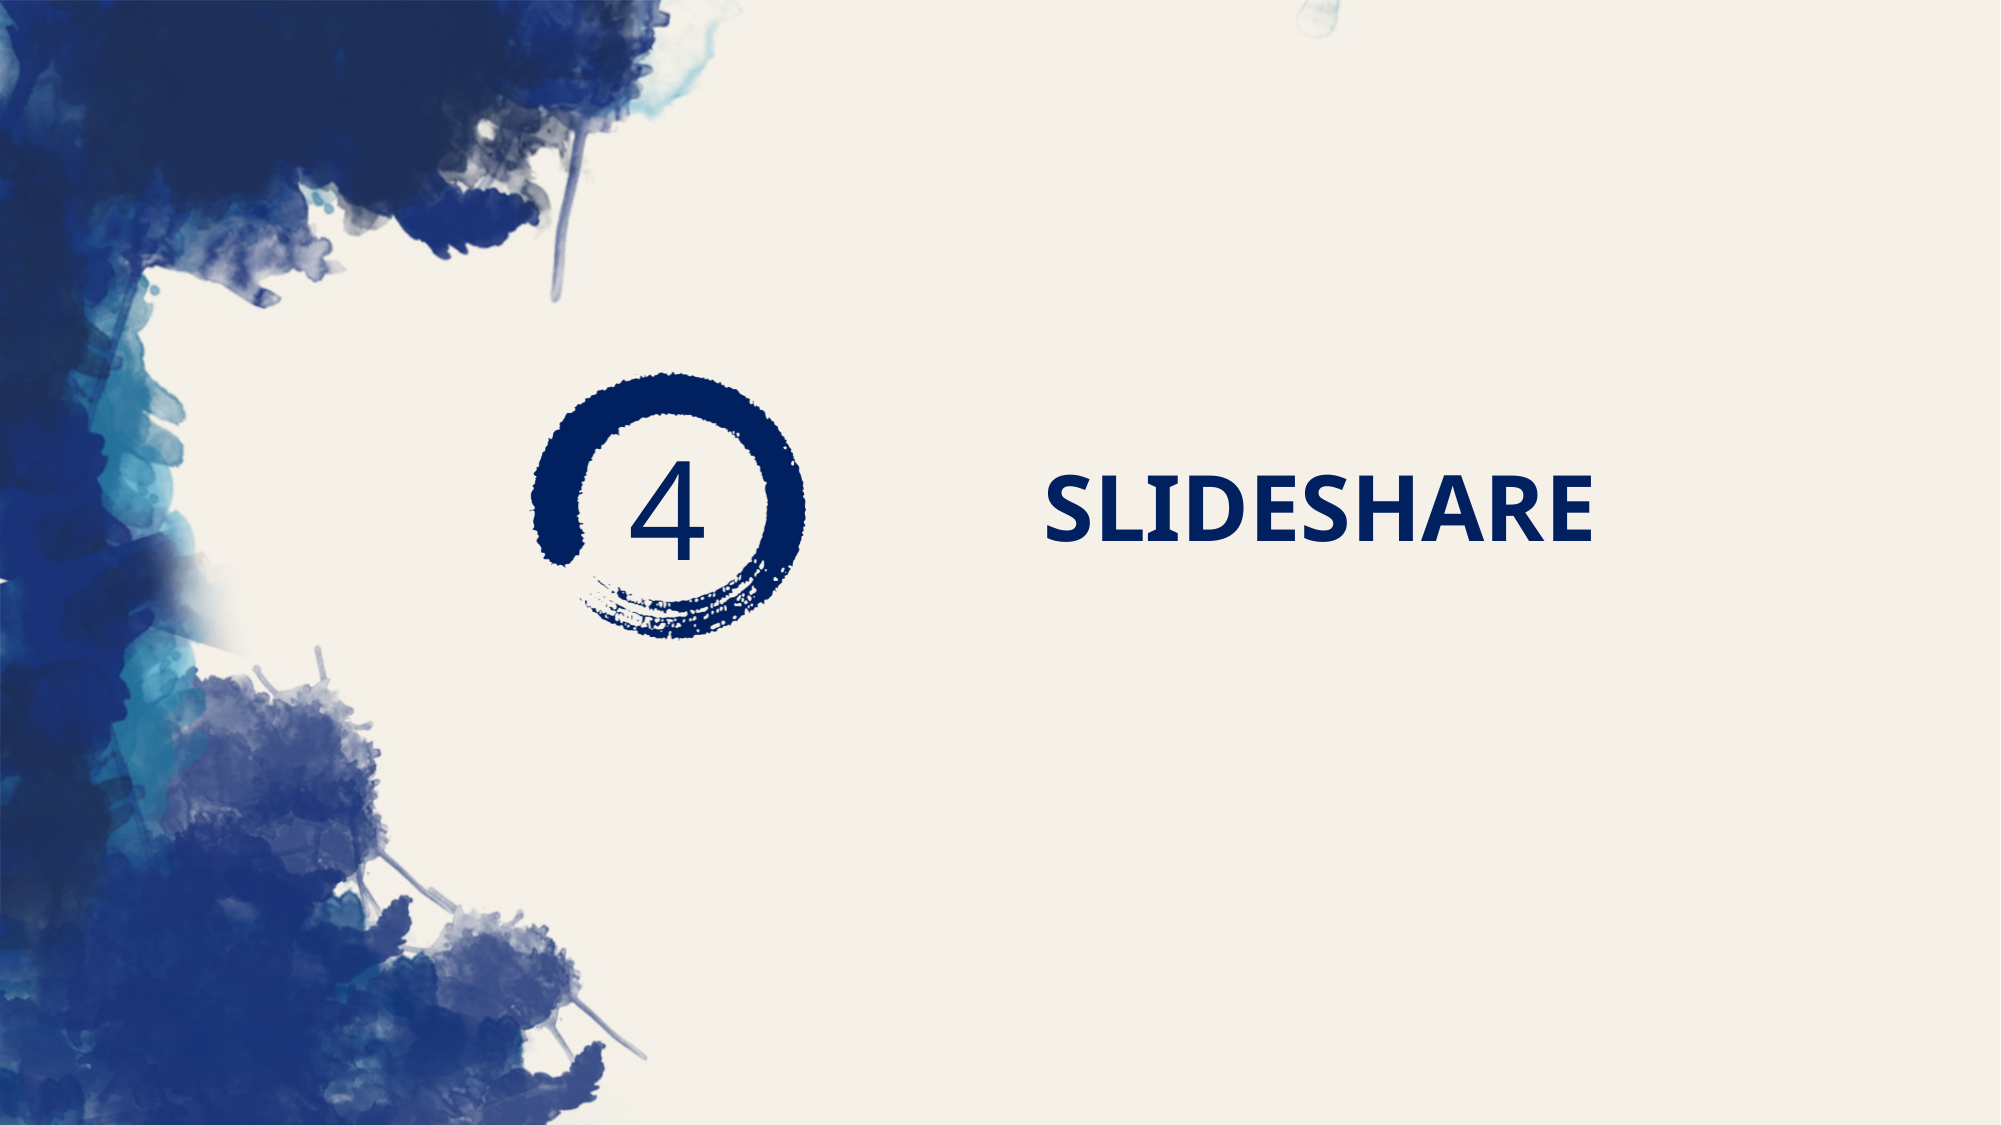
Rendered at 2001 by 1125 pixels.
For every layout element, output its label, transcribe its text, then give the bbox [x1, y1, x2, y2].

text_box SLIDESHARE [806, 442, 1858, 568]
picture [0, 0, 2001, 1125]
